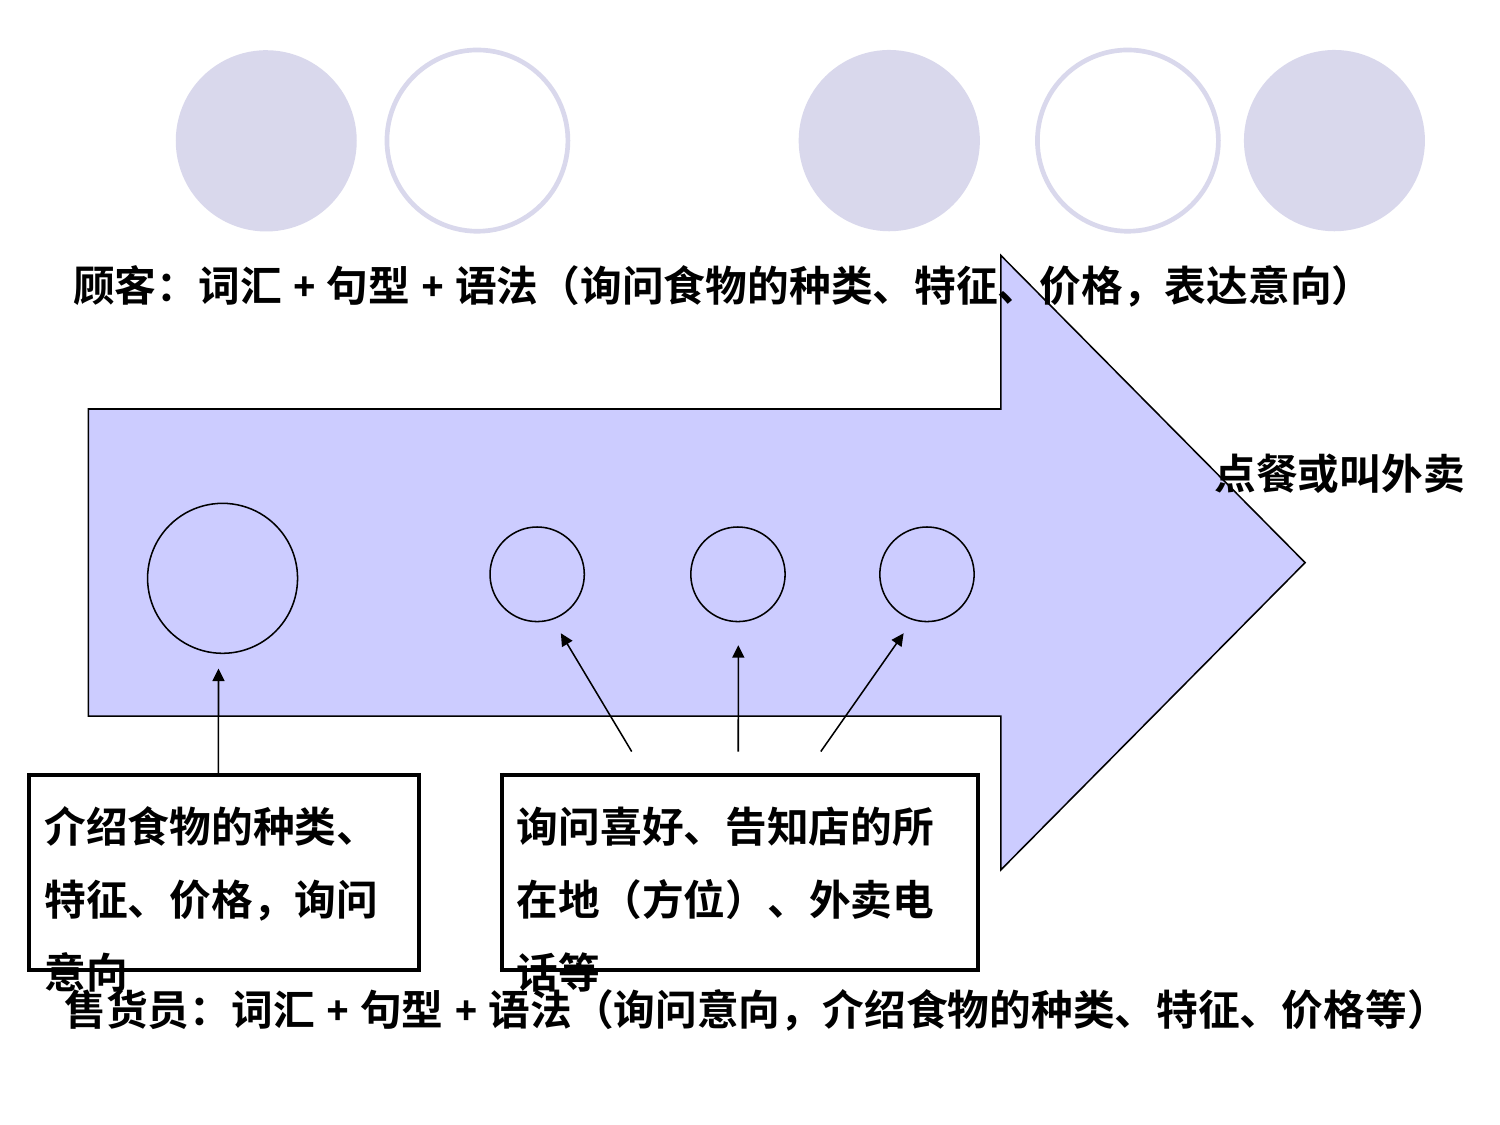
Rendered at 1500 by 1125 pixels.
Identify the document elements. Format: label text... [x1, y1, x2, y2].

table_header 询问喜好、告知店的所在地（方位）、外卖电话等 [504, 777, 976, 968]
text_box [147, 503, 298, 654]
text_box 顾客：词汇+句型+语法（询问食物的种类、特征、价格，表达意向） [58, 252, 1398, 317]
text_box [879, 527, 975, 622]
text_box [690, 527, 786, 622]
table_header 介绍食物的种类、特征、价格，询问意向 [31, 777, 417, 968]
text_box 点餐或叫外卖 [1199, 440, 1480, 505]
text_box 售货员：词汇+句型+语法（询问意向，介绍食物的种类、特征、价格等） [49, 976, 1474, 1041]
text_box [88, 317, 1306, 870]
text_box [490, 527, 585, 622]
text_box [212, 668, 225, 775]
text_box [560, 633, 632, 752]
text_box [732, 645, 745, 752]
text_box [820, 633, 904, 752]
